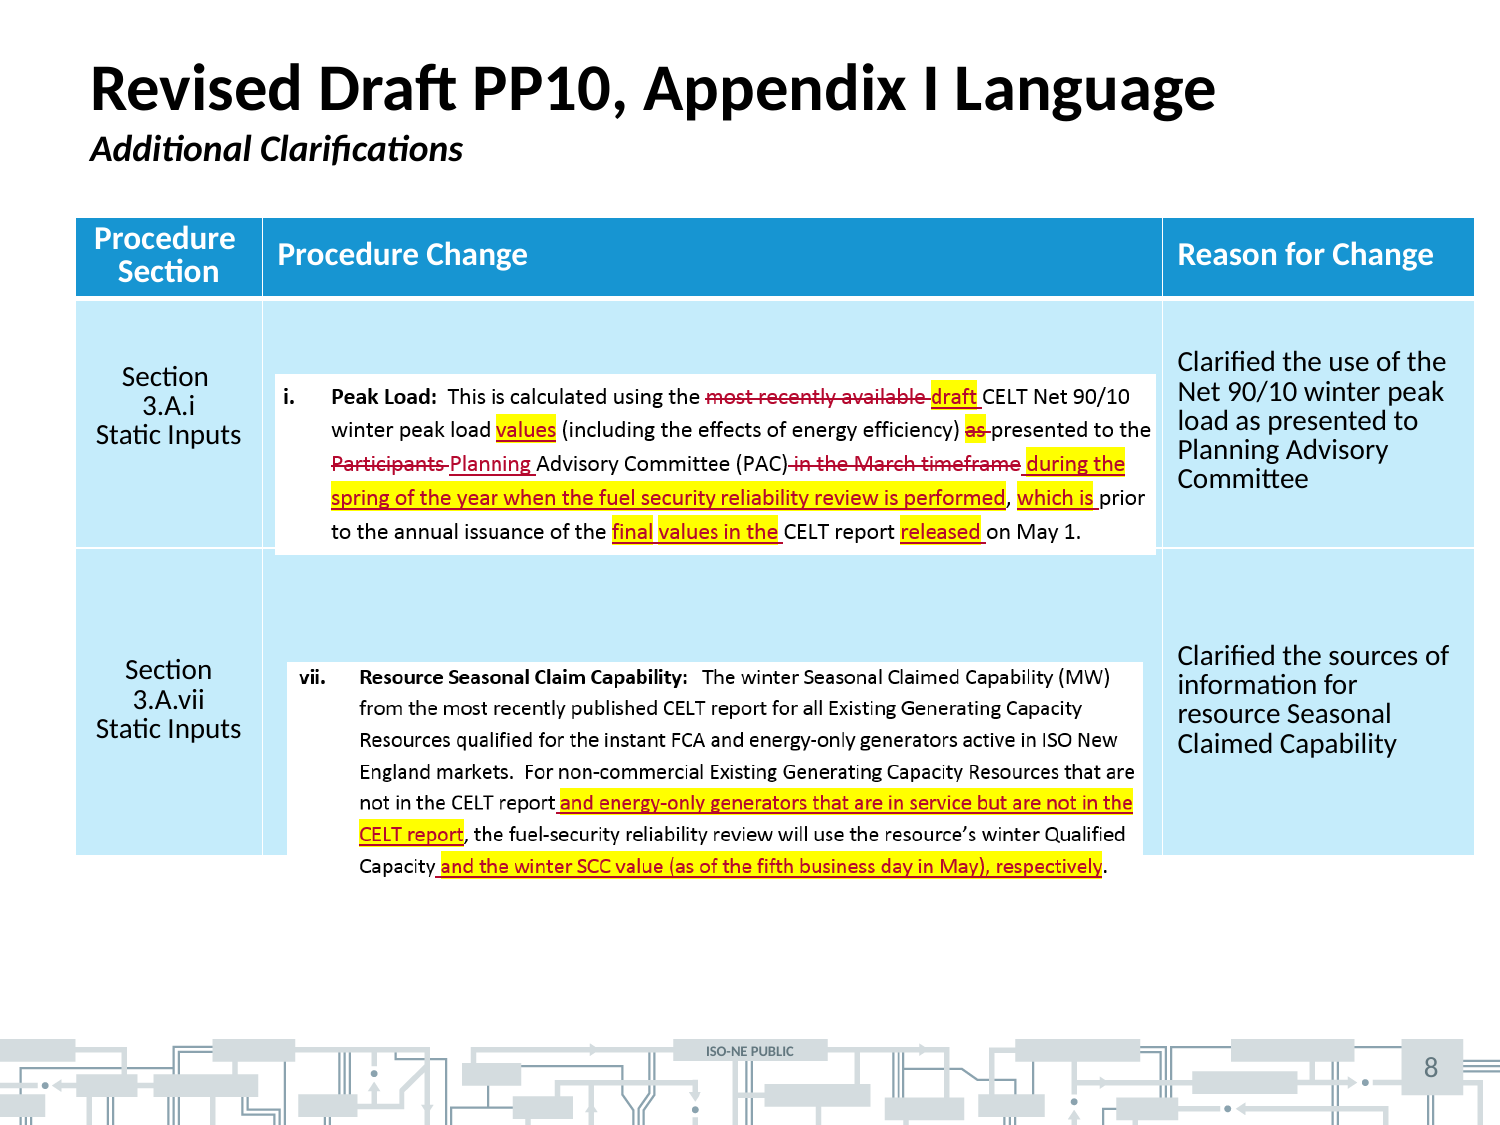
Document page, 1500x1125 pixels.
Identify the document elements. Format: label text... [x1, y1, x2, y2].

table_cell Section 3.A.i Static Inputs [76, 301, 262, 547]
table_header Procedure Section [76, 218, 262, 296]
picture [287, 662, 1144, 884]
picture [0, 1031, 1500, 1125]
table_cell Clarified the use of the Net 90/10 winter peak load as presented to Planning Advisory Committee [1163, 301, 1474, 547]
picture [274, 374, 1156, 556]
table_cell [263, 549, 1162, 855]
table_header Procedure Change [263, 218, 1162, 296]
slide_number 8 [1400, 1044, 1463, 1088]
table_header Reason for Change [1163, 218, 1474, 296]
table_cell Clarified the sources of information for resource Seasonal Claimed Capability [1163, 549, 1474, 855]
title Revised Draft PP10, Appendix I Language Additional Clarifications [75, 12, 1425, 200]
table_cell [263, 301, 1162, 547]
table_cell Section 3.A.vii Static Inputs [76, 549, 262, 855]
